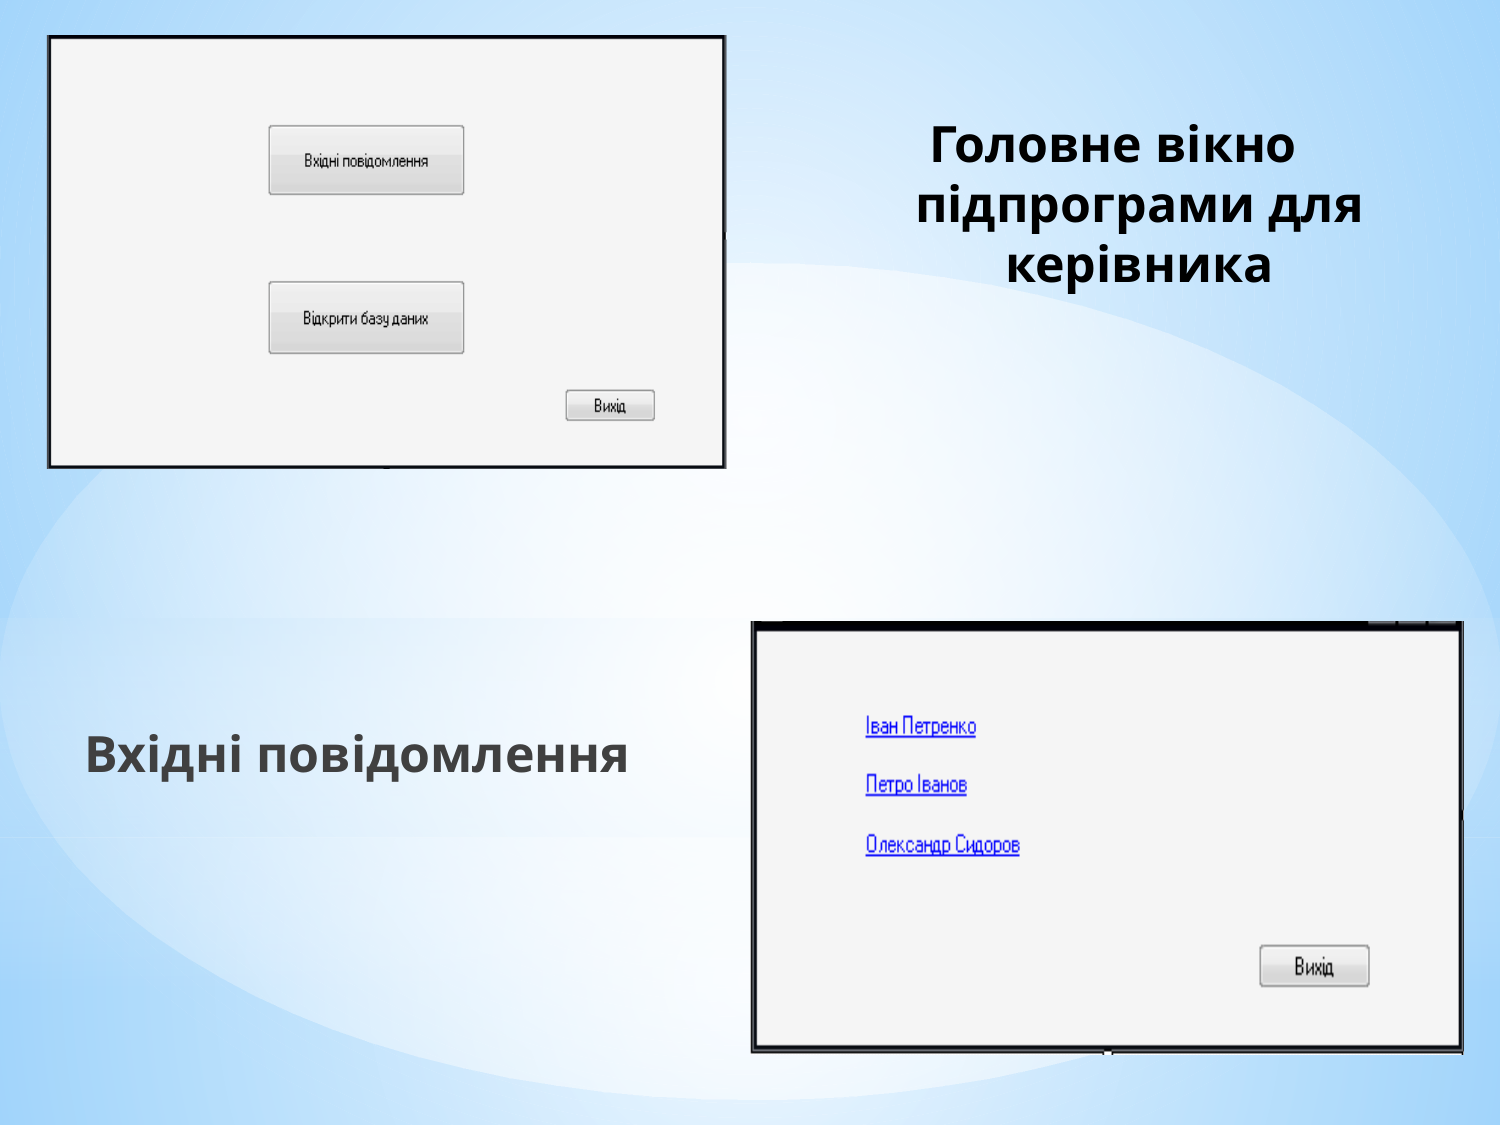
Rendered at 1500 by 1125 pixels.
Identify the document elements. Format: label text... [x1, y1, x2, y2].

picture [749, 620, 1465, 1055]
picture [46, 34, 727, 469]
title Головне вікно підпрограми для керівника [750, 105, 1477, 247]
text_box Вхідні повідомлення [23, 714, 692, 856]
